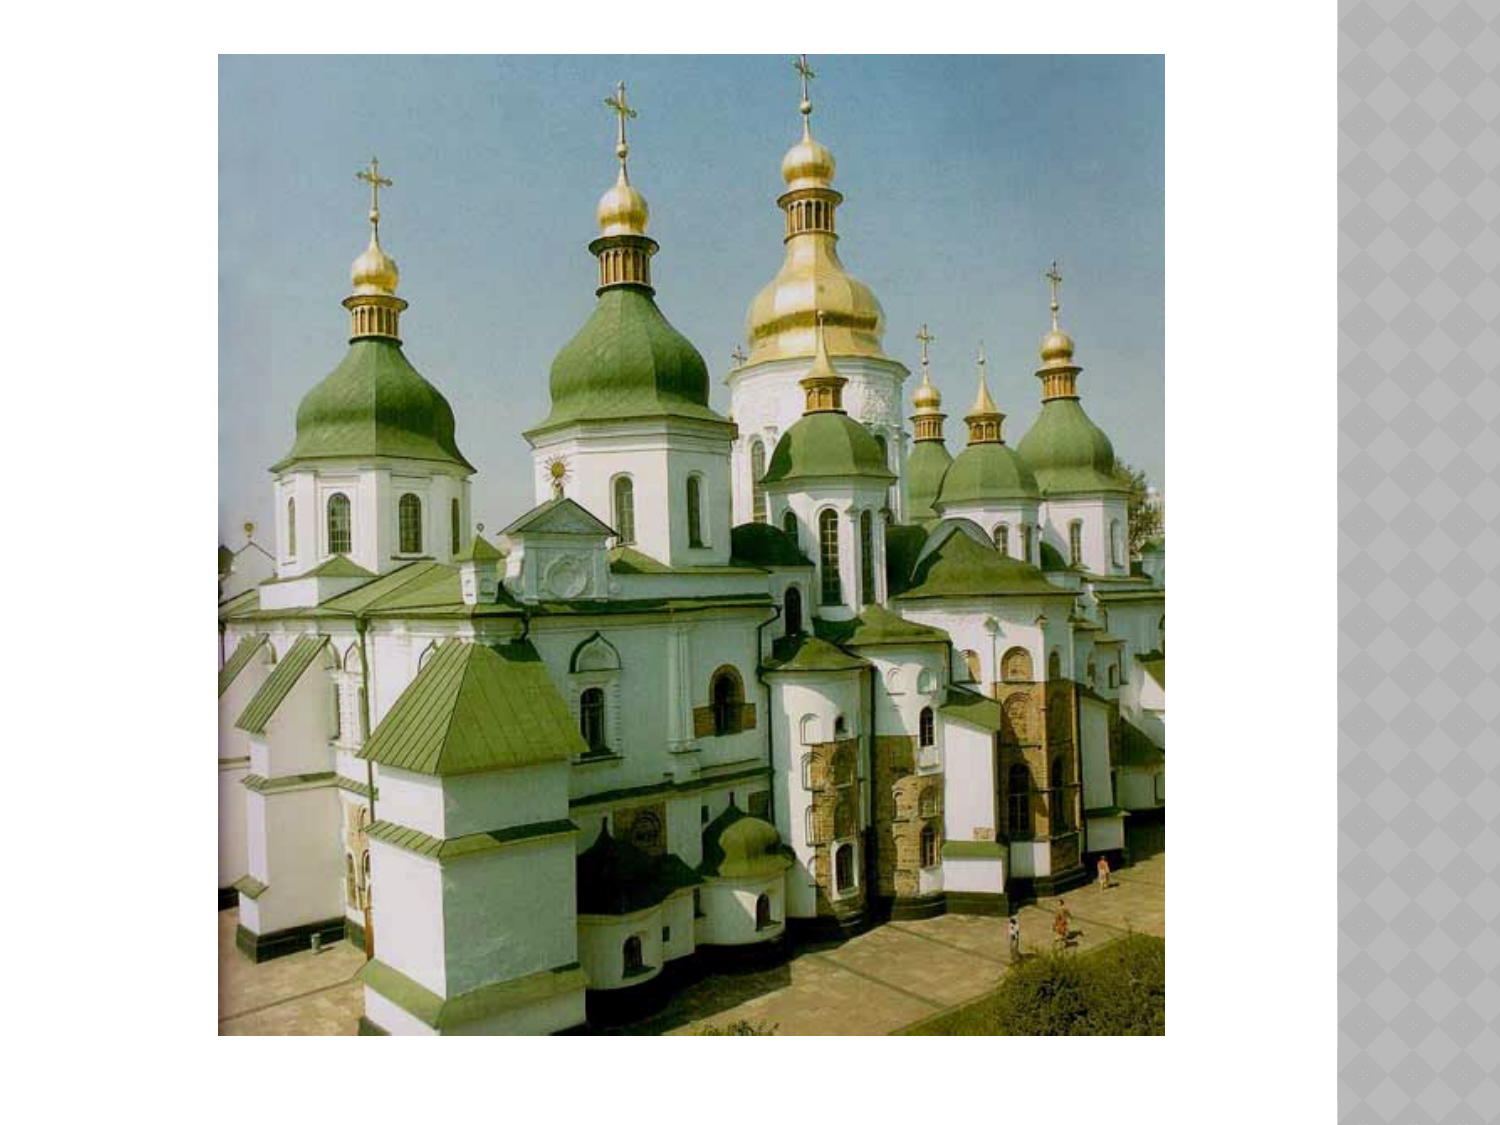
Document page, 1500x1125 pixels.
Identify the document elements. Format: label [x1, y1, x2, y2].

list [217, 54, 1165, 1036]
